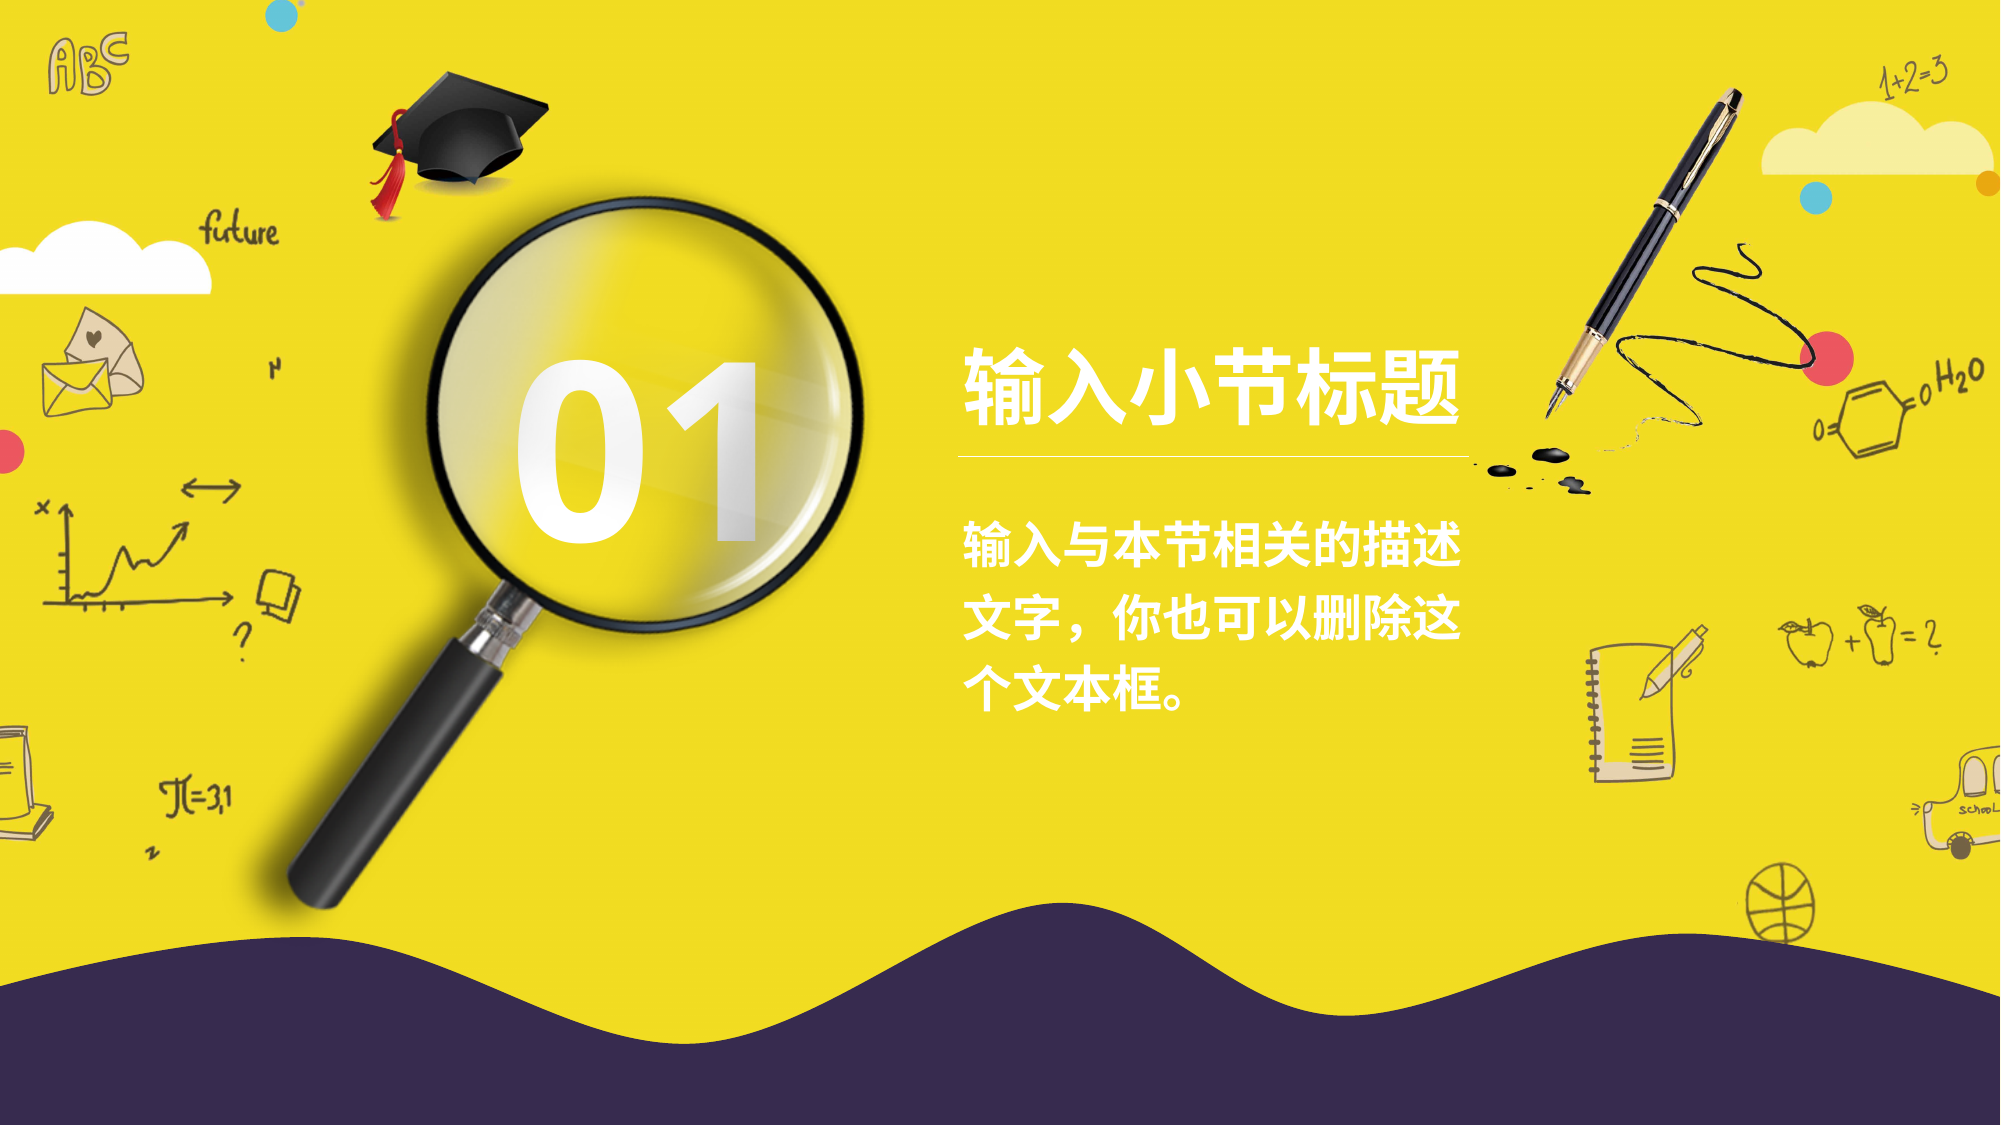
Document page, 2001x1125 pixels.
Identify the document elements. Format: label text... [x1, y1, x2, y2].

picture [0, 0, 2001, 1125]
title 输入小节标题 [957, 257, 1496, 444]
text_box [174, 418, 252, 679]
list 输入与本节相关的描述文字，你也可以删除这个文本框。 [947, 494, 1496, 663]
text_box [0, 901, 2000, 1125]
